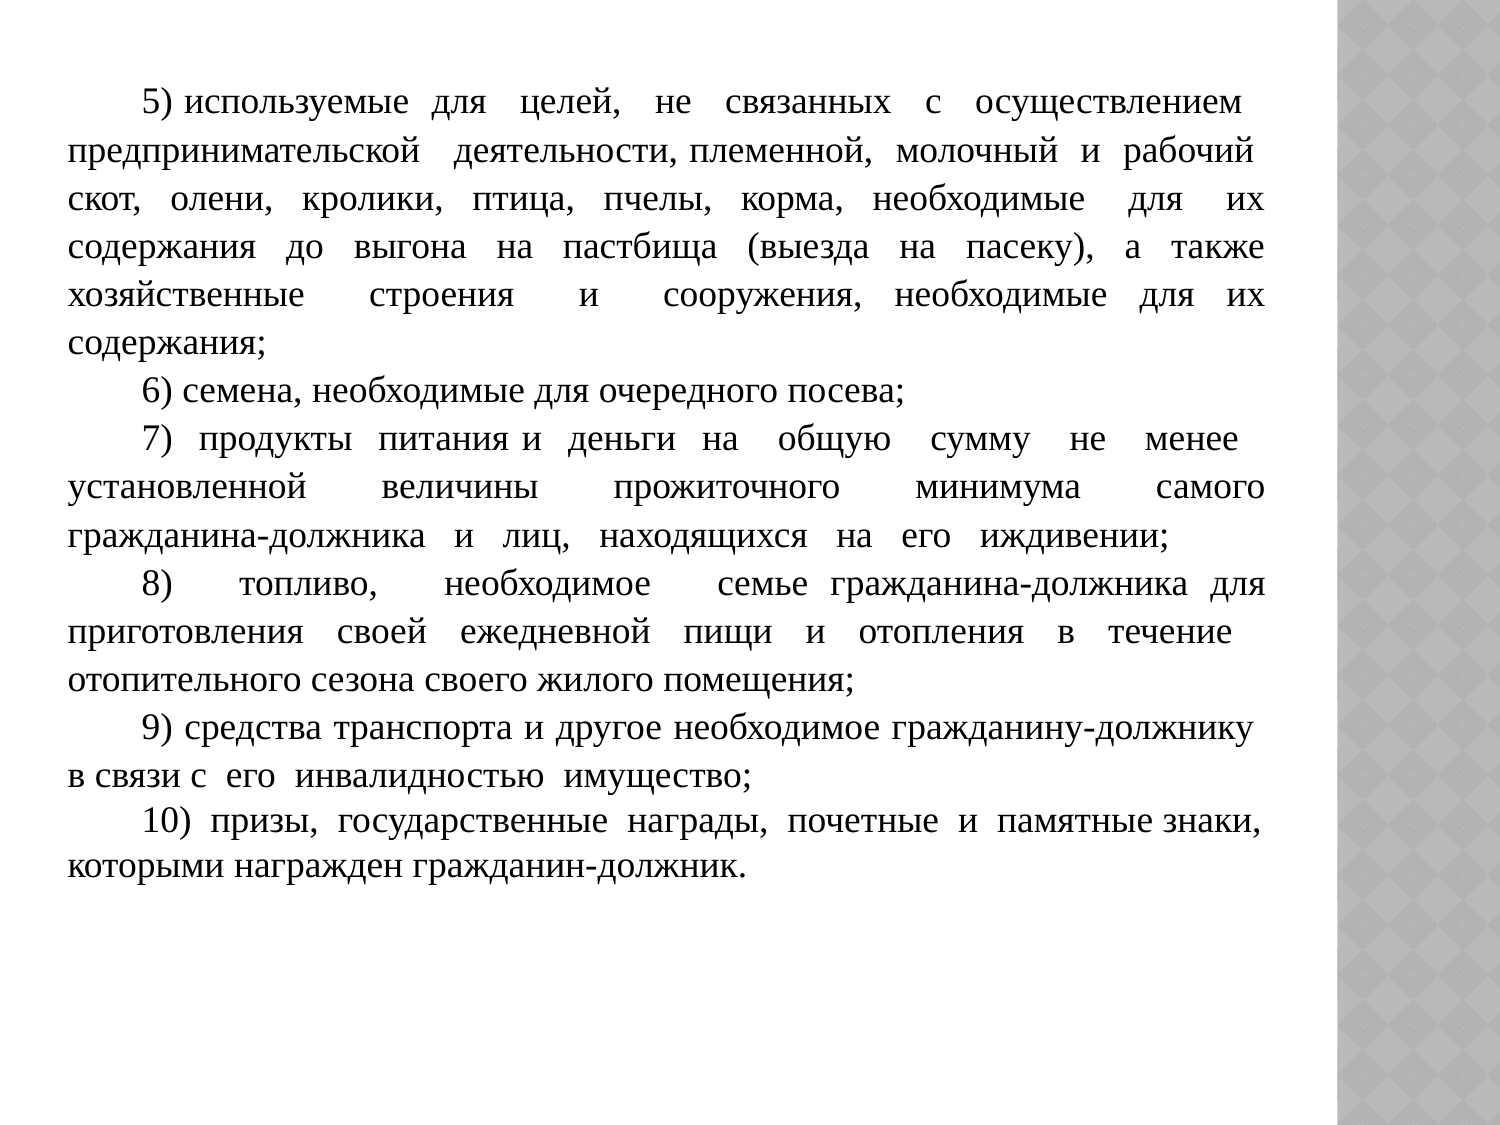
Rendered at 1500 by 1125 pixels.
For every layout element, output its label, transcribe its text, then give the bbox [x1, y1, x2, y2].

text_box 5) используемые для целей, не связанных с осуществлением предпринимательской деятельности, племенной, молочный и рабочий скот, олени, кролики, птица, пчелы, корма, необходимые для их содержания до выгона на пастбища (выезда на пасеку), а также хозяйственные строения и сооружения, необходимые для их содержания; 6) семена, необходимые для очередного посева; 7) продукты питания и деньги на общую сумму не менее установленной величины прожиточного минимума самого гражданина-должника и лиц, находящихся на его иждивении; 8) топливо, необходимое семье гражданина-должника для приготовления своей ежедневной пищи и отопления в течение отопительного сезона своего жилого помещения; 9) средства транспорта и другое необходимое гражданину-должнику в связи с его инвалидностью имущество; 10) призы, государственные награды, почетные и памятные знаки, которыми награжден гражданин-должник. [53, 65, 1282, 893]
